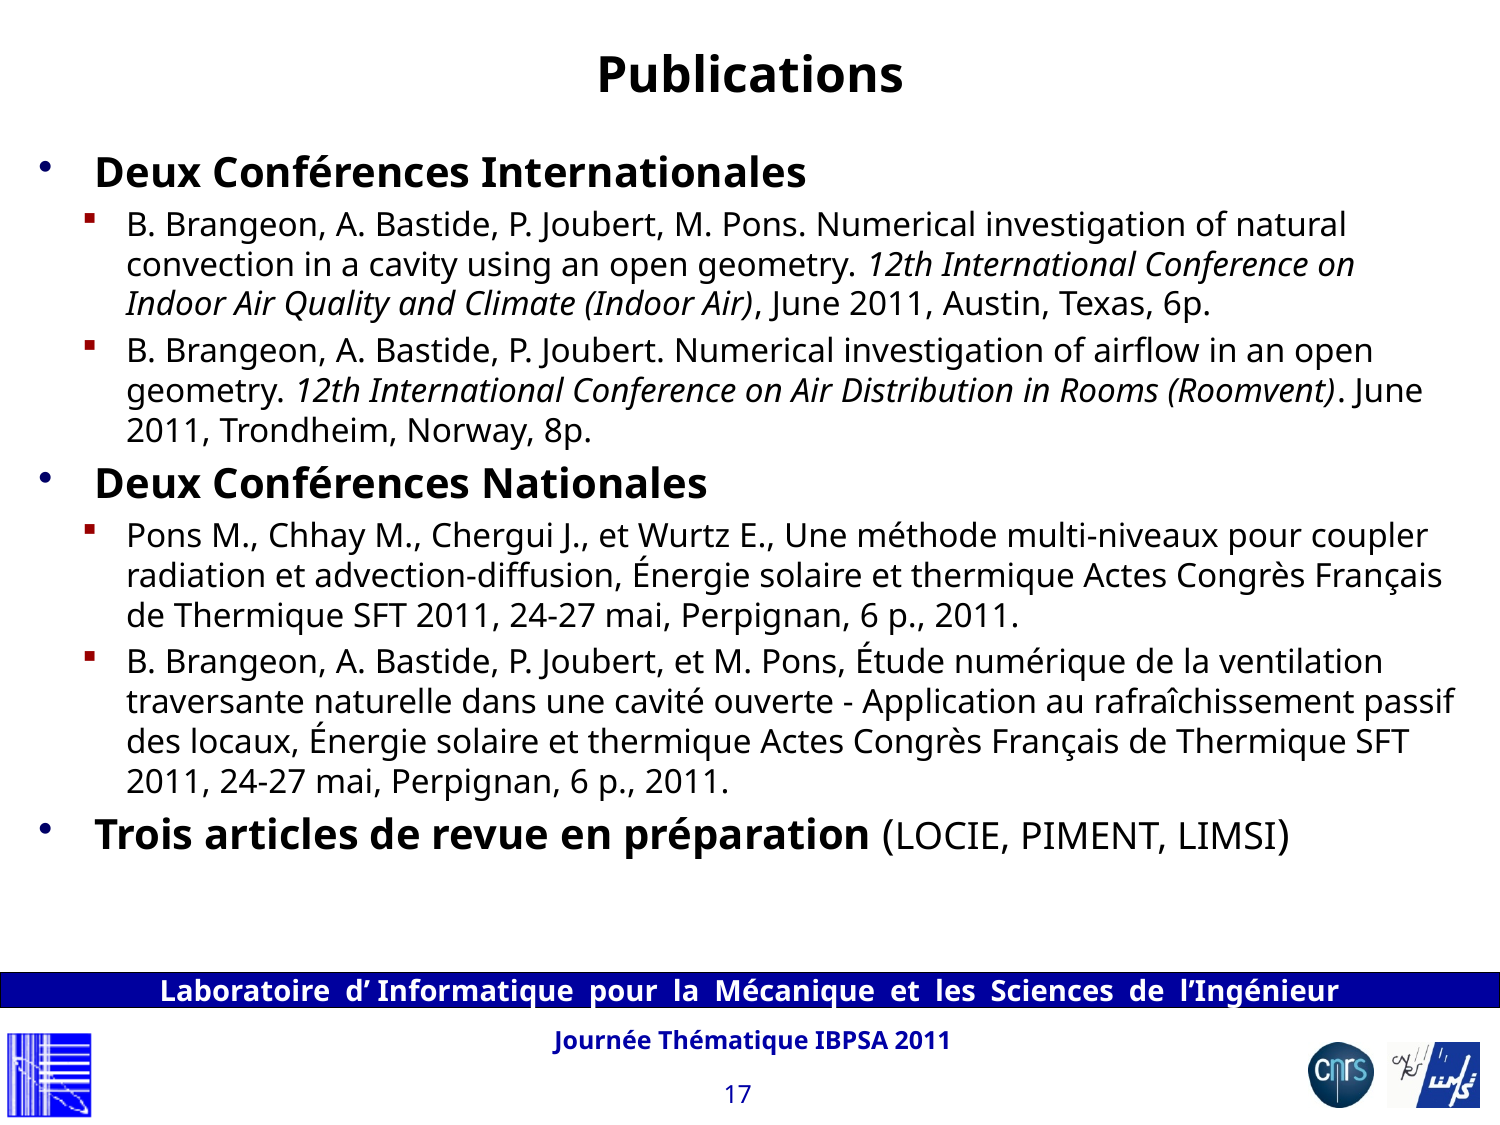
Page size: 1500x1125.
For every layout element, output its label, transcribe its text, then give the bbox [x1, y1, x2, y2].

footer Journée Thématique IBPSA 2011 [445, 1016, 1062, 1060]
list Deux Conférences Internationales B. Brangeon, A. Bastide, P. Joubert, M. Pons. Numerical investigation of natural convection in a cavity using an open geometry. 12th International Conference on Indoor Air Quality and Climate (Indoor Air), June 2011, Austin, Texas, 6p. B. Brangeon, A. Bastide, P. Joubert. Numerical investigation of airflow in an open geometry. 12th International Conference on Air Distribution in Rooms (Roomvent). June 2011, Trondheim, Norway, 8p. Deux Conférences Nationales Pons M., Chhay M., Chergui J., et Wurtz E., Une méthode multi-niveaux pour coupler radiation et advection-diffusion, Énergie solaire et thermique Actes Congrès Français de Thermique SFT 2011, 24-27 mai, Perpignan, 6 p., 2011. B. Brangeon, A. Bastide, P. Joubert, et M. Pons, Étude numérique de la ventilation traversante naturelle dans une cavité ouverte - Application au rafraîchissement passif des locaux, Énergie solaire et thermique Actes Congrès Français de Thermique SFT 2011, 24-27 mai, Perpignan, 6 p., 2011. Trois articles de revue en préparation (LOCIE, PIMENT, LIMSI) [29, 138, 1471, 949]
picture [1387, 1042, 1480, 1108]
picture [6, 1032, 93, 1119]
slide_number 17 [562, 1065, 913, 1125]
picture [1308, 1042, 1374, 1108]
title Publications [0, 0, 1500, 134]
